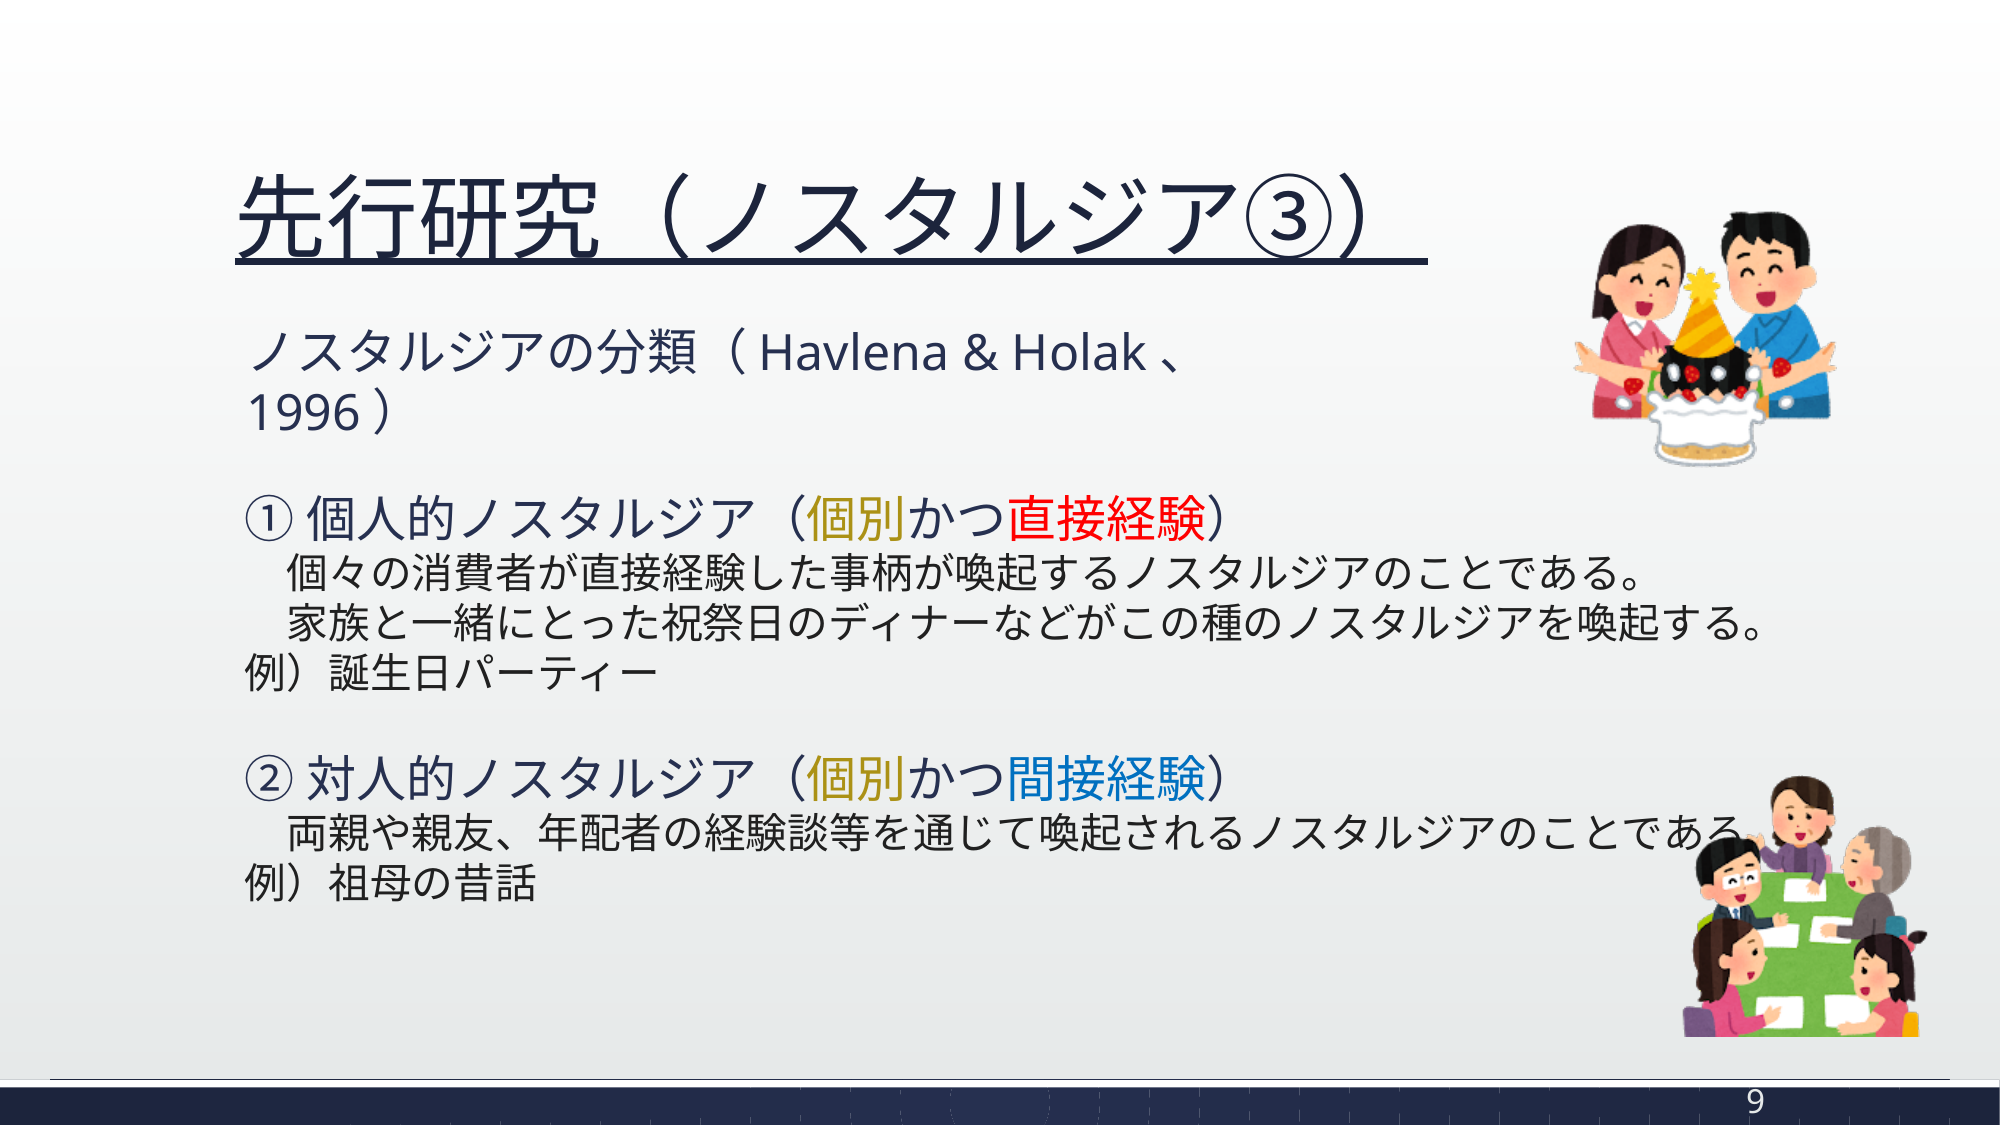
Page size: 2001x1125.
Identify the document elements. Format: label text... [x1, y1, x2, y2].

picture [1566, 198, 1848, 480]
slide_number 9 [1674, 1083, 1780, 1122]
text_box ノスタルジアの分類（Havlena & Holak、1996） [232, 313, 1237, 449]
title 先行研究（ノスタルジア③） [219, 76, 1780, 279]
text_box ①個人的ノスタルジア（個別かつ直接経験） 個々の消費者が直接経験した事柄が喚起するノスタルジアのことである。 家族と一緒にとった祝祭日のディナーなどがこの種のノスタルジアを喚起する。 例）誕生日パーティー ②対人的ノスタルジア（個別かつ間接経験） 両親や親友、年配者の経験談等を通じて喚起されるノスタルジアのことである。 例）祖母の昔話 [230, 479, 1922, 915]
picture [1673, 775, 1936, 1037]
